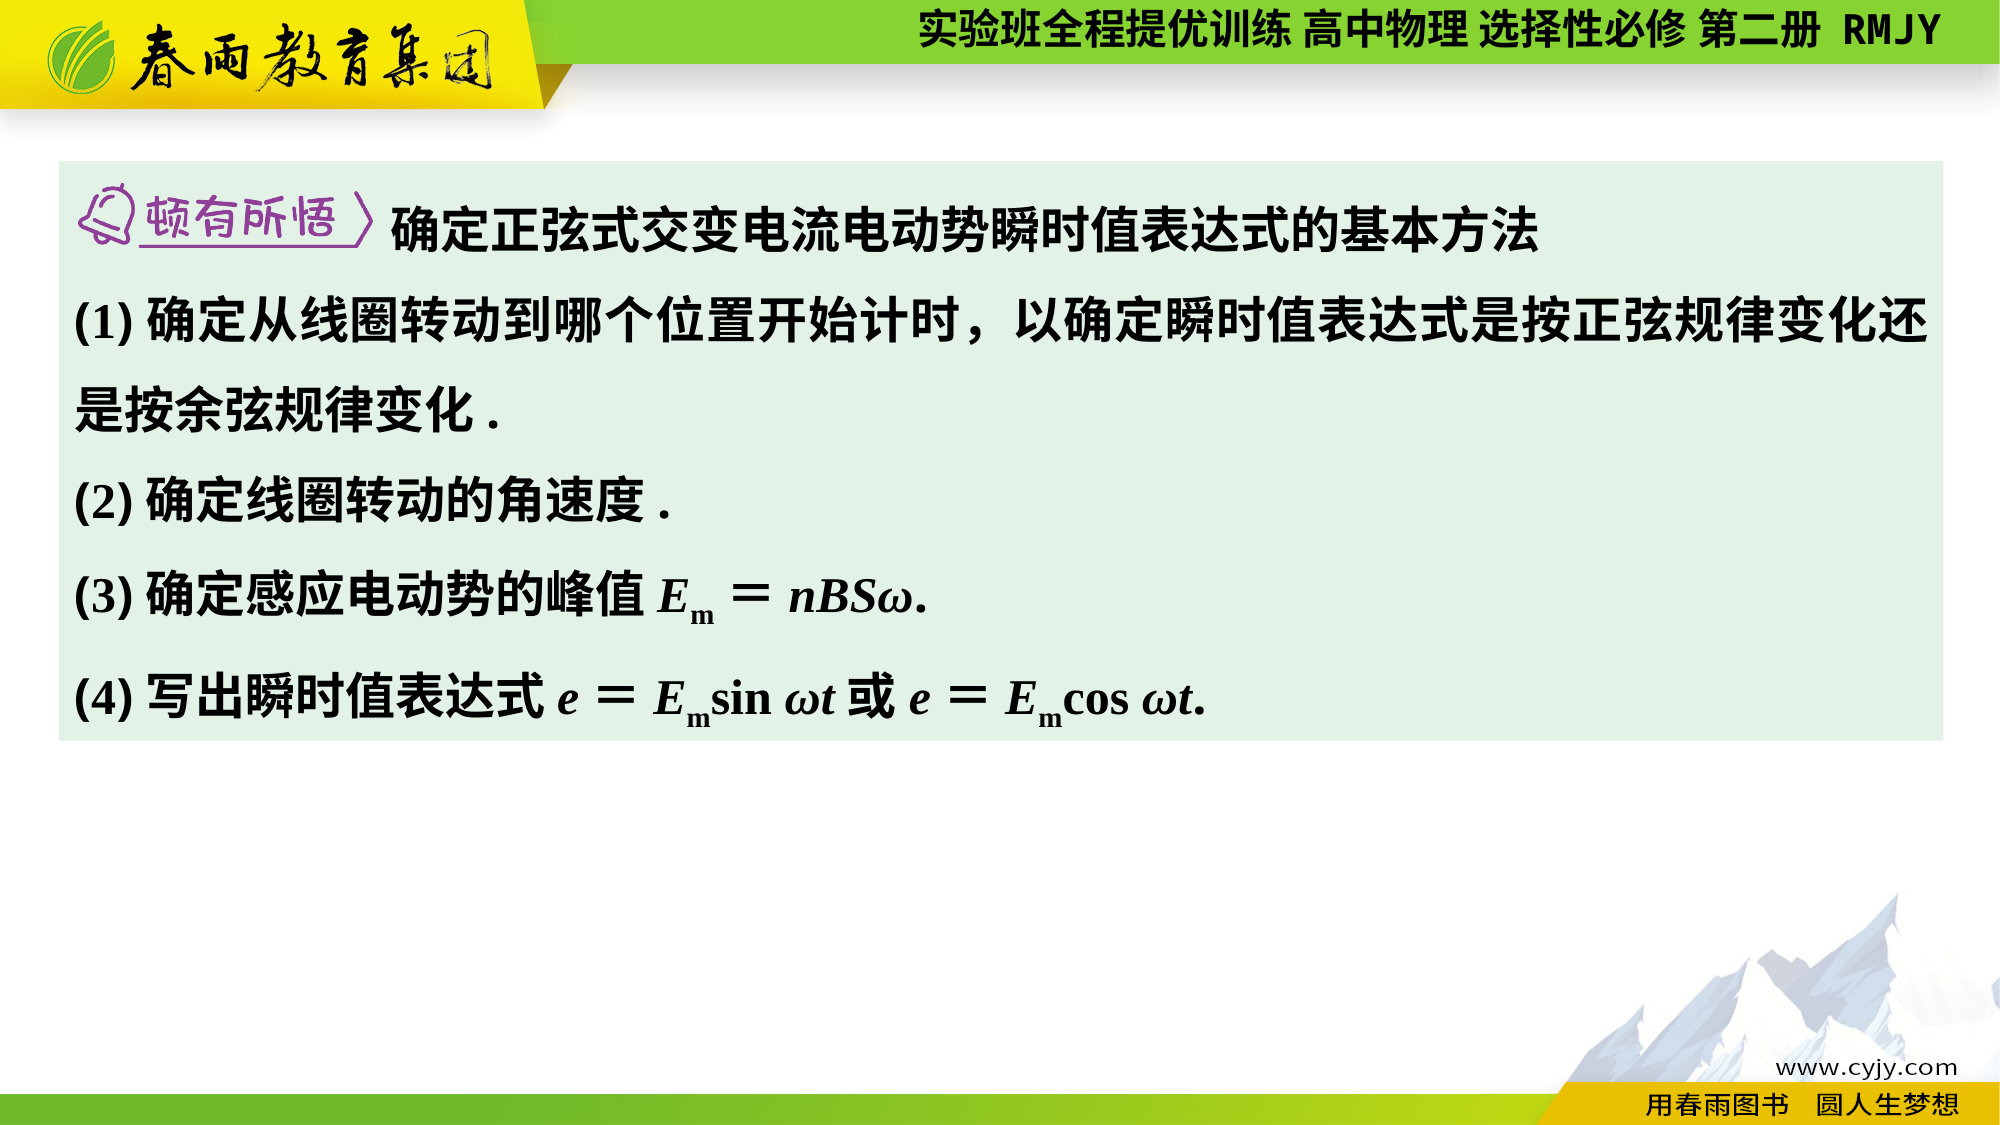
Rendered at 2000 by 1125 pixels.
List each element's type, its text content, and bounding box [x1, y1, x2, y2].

text_box 确定正弦式交变电流电动势瞬时值表达式的基本方法 (1)确定从线圈转动到哪个位置开始计时，以确定瞬时值表达式是按正弦规律变化还是按余弦规律变化. (2)确定线圈转动的角速度. (3)确定感应电动势的峰值Em＝nBSω. (4)写出瞬时值表达式e＝Emsin ωt或e＝Emcos ωt. [59, 160, 1944, 741]
picture [0, 0, 2000, 1125]
